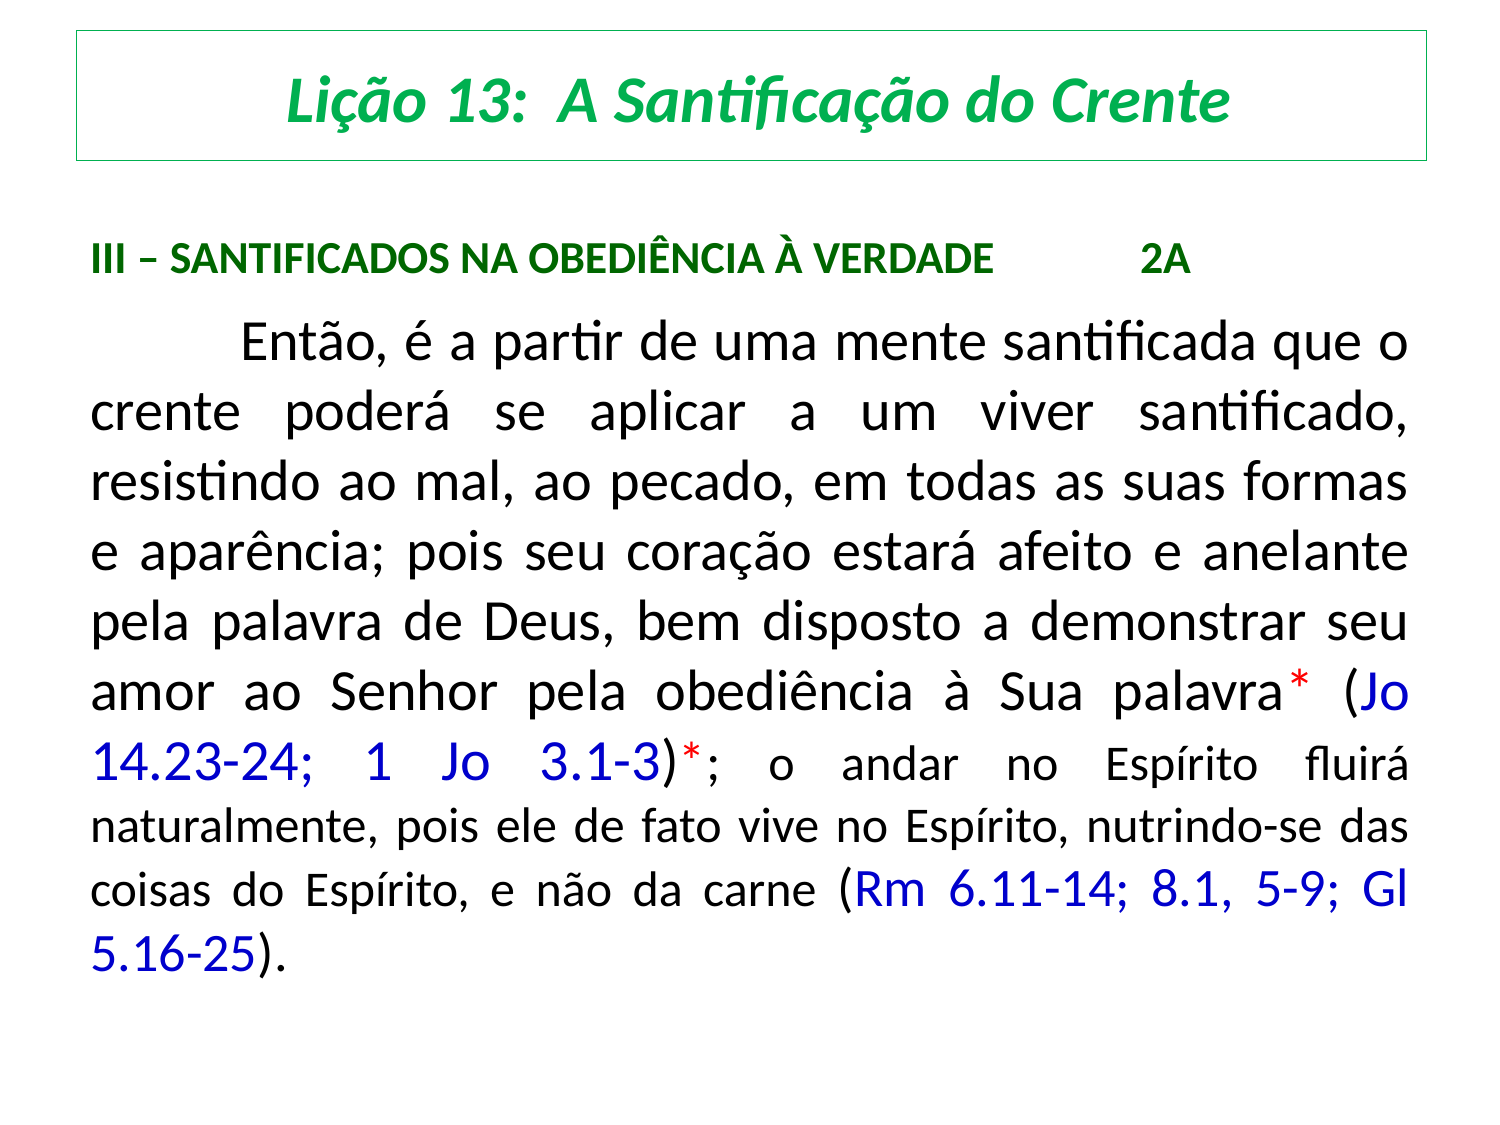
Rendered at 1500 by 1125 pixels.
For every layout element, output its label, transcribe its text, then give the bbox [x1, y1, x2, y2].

title Lição 13: A Santificação do Crente [76, 30, 1427, 161]
list III – SANTIFICADOS NA OBEDIÊNCIA À VERDADE 2a Então, é a partir de uma mente santificada que o crente poderá se aplicar a um viver santificado, resistindo ao mal, ao pecado, em todas as suas formas e aparência; pois seu coração estará afeito e anelante pela palavra de Deus, bem disposto a demonstrar seu amor ao Senhor pela obediência à Sua palavra* (Jo 14.23-24; 1 Jo 3.1-3)*; o andar no Espírito fluirá naturalmente, pois ele de fato vive no Espírito, nutrindo-se das coisas do Espírito, e não da carne (Rm 6.11-14; 8.1, 5-9; Gl 5.16-25). [75, 219, 1425, 1059]
